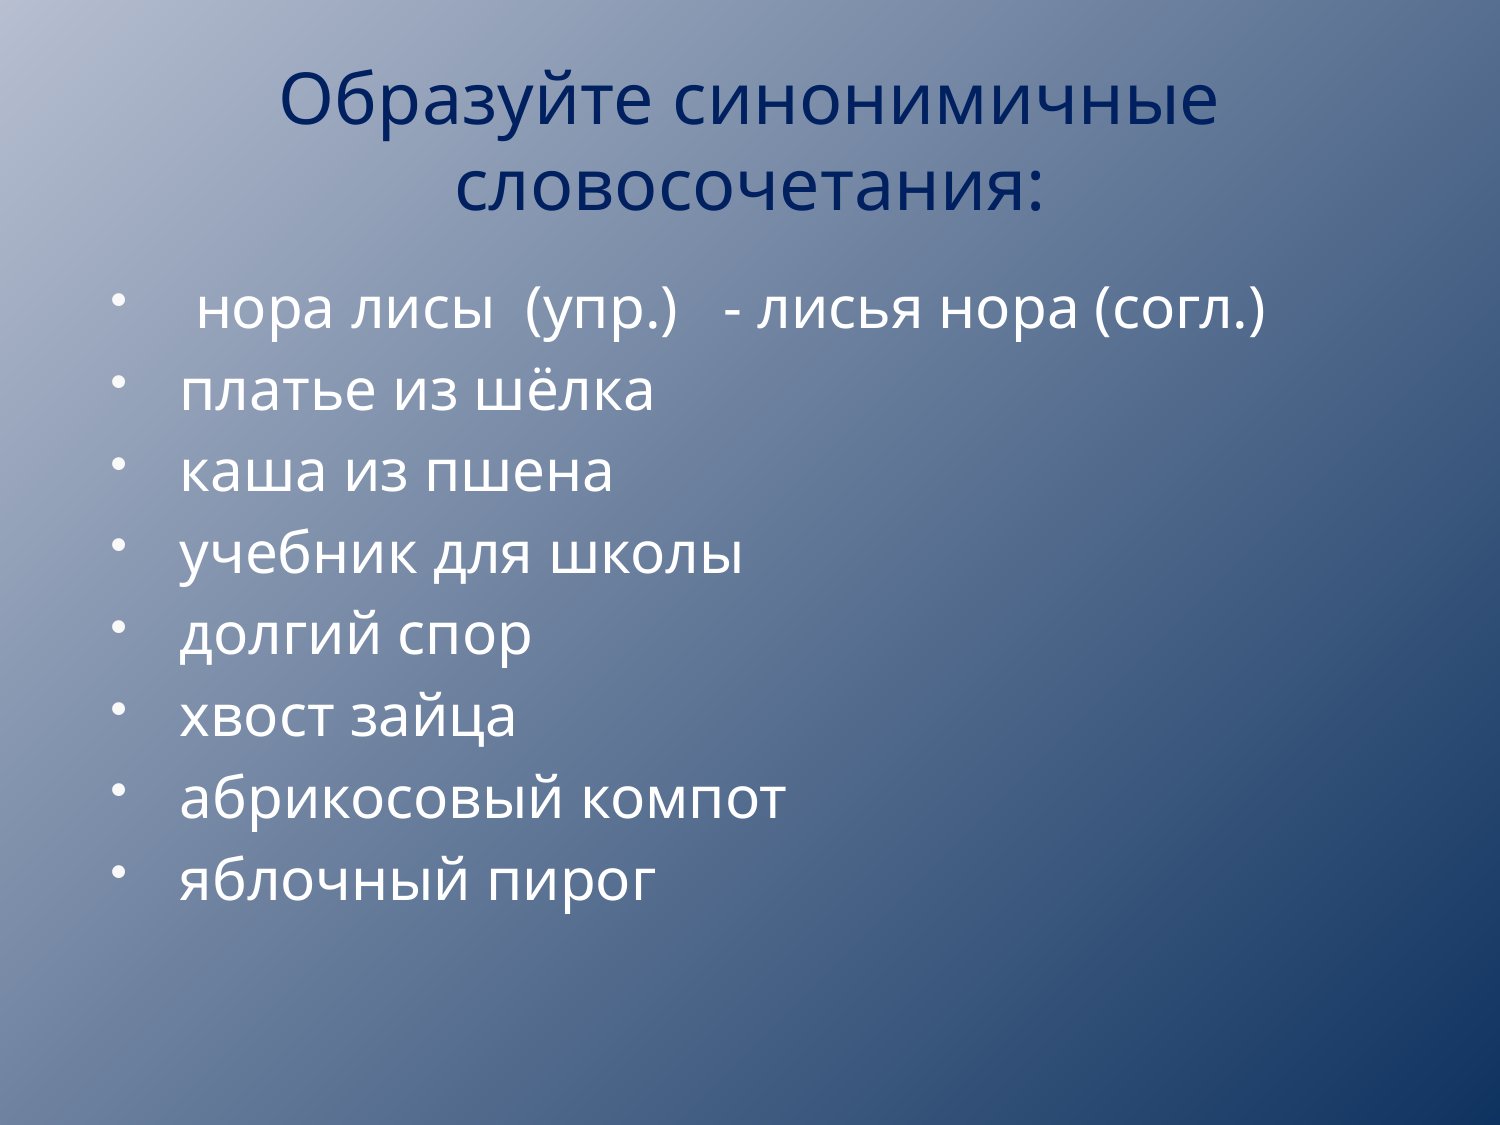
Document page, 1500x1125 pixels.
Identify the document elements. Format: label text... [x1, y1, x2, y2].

list нора лисы (упр.) - лисья нора (согл.) платье из шёлка каша из пшена учебник для школы долгий спор хвост зайца абрикосовый компот яблочный пирог [75, 262, 1425, 1035]
title Образуйте синонимичные словосочетания: [75, 45, 1425, 233]
